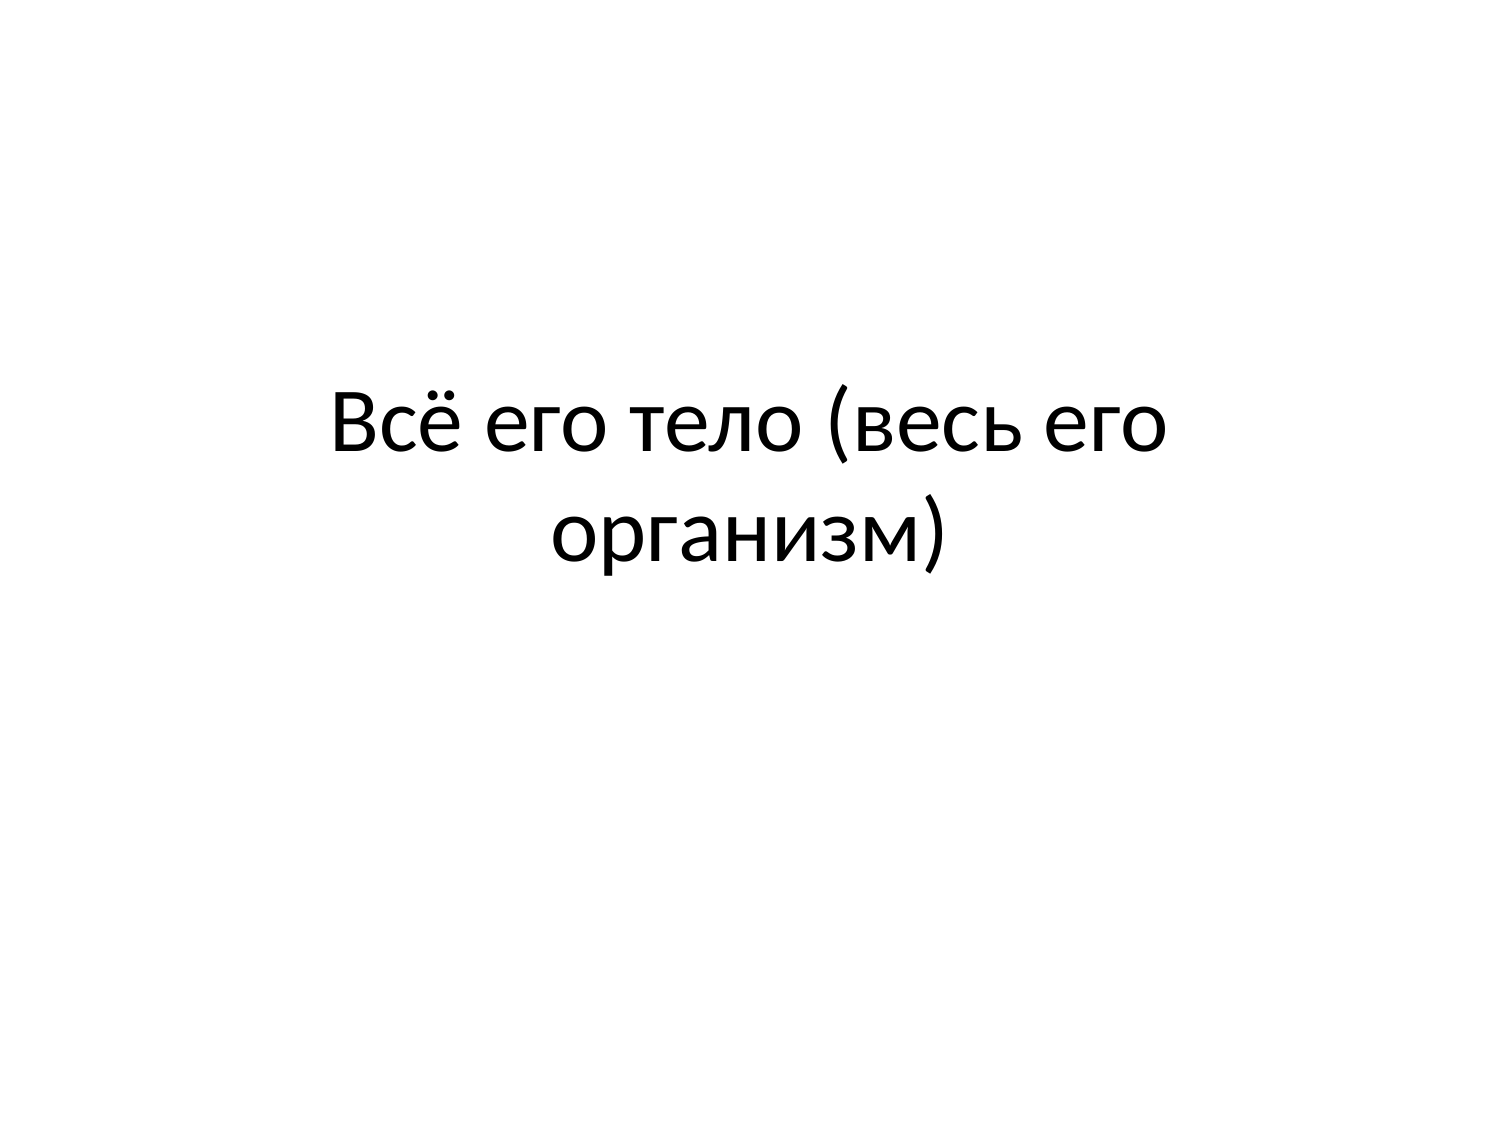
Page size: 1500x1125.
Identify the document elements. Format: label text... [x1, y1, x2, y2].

title Всё его тело (весь его организм) [112, 349, 1388, 591]
